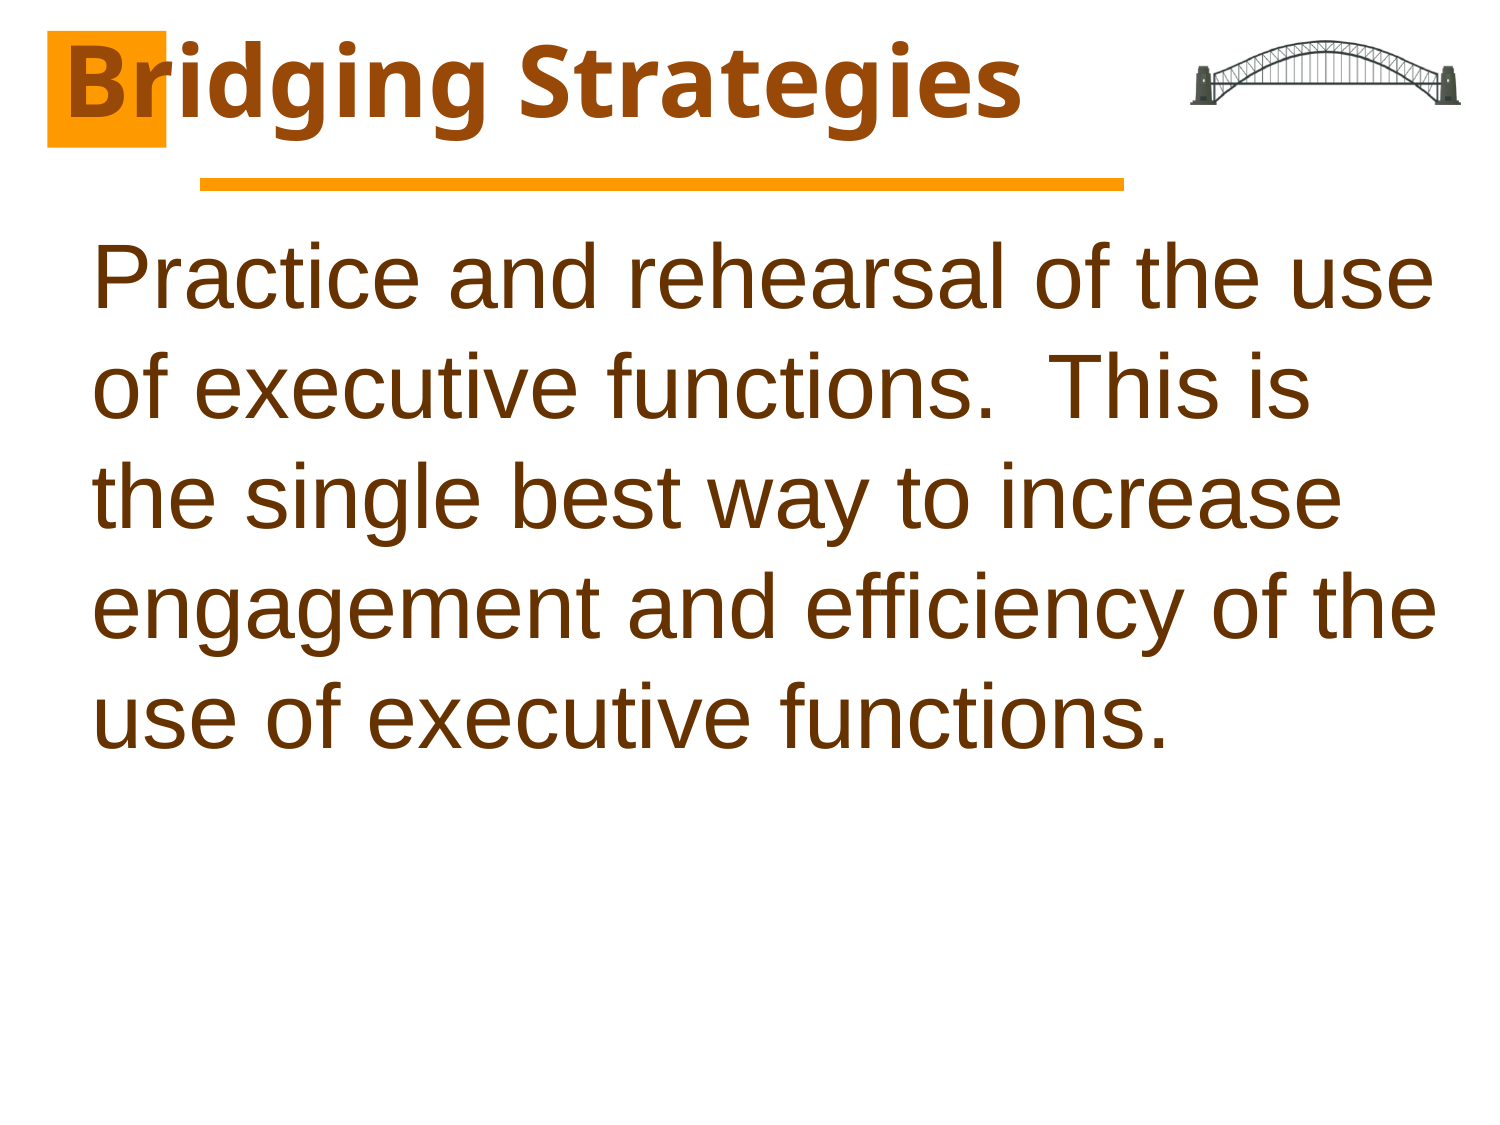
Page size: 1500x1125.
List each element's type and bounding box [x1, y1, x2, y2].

picture [1189, 40, 1461, 106]
text_box [76, 209, 1460, 983]
title [47, 0, 1102, 155]
